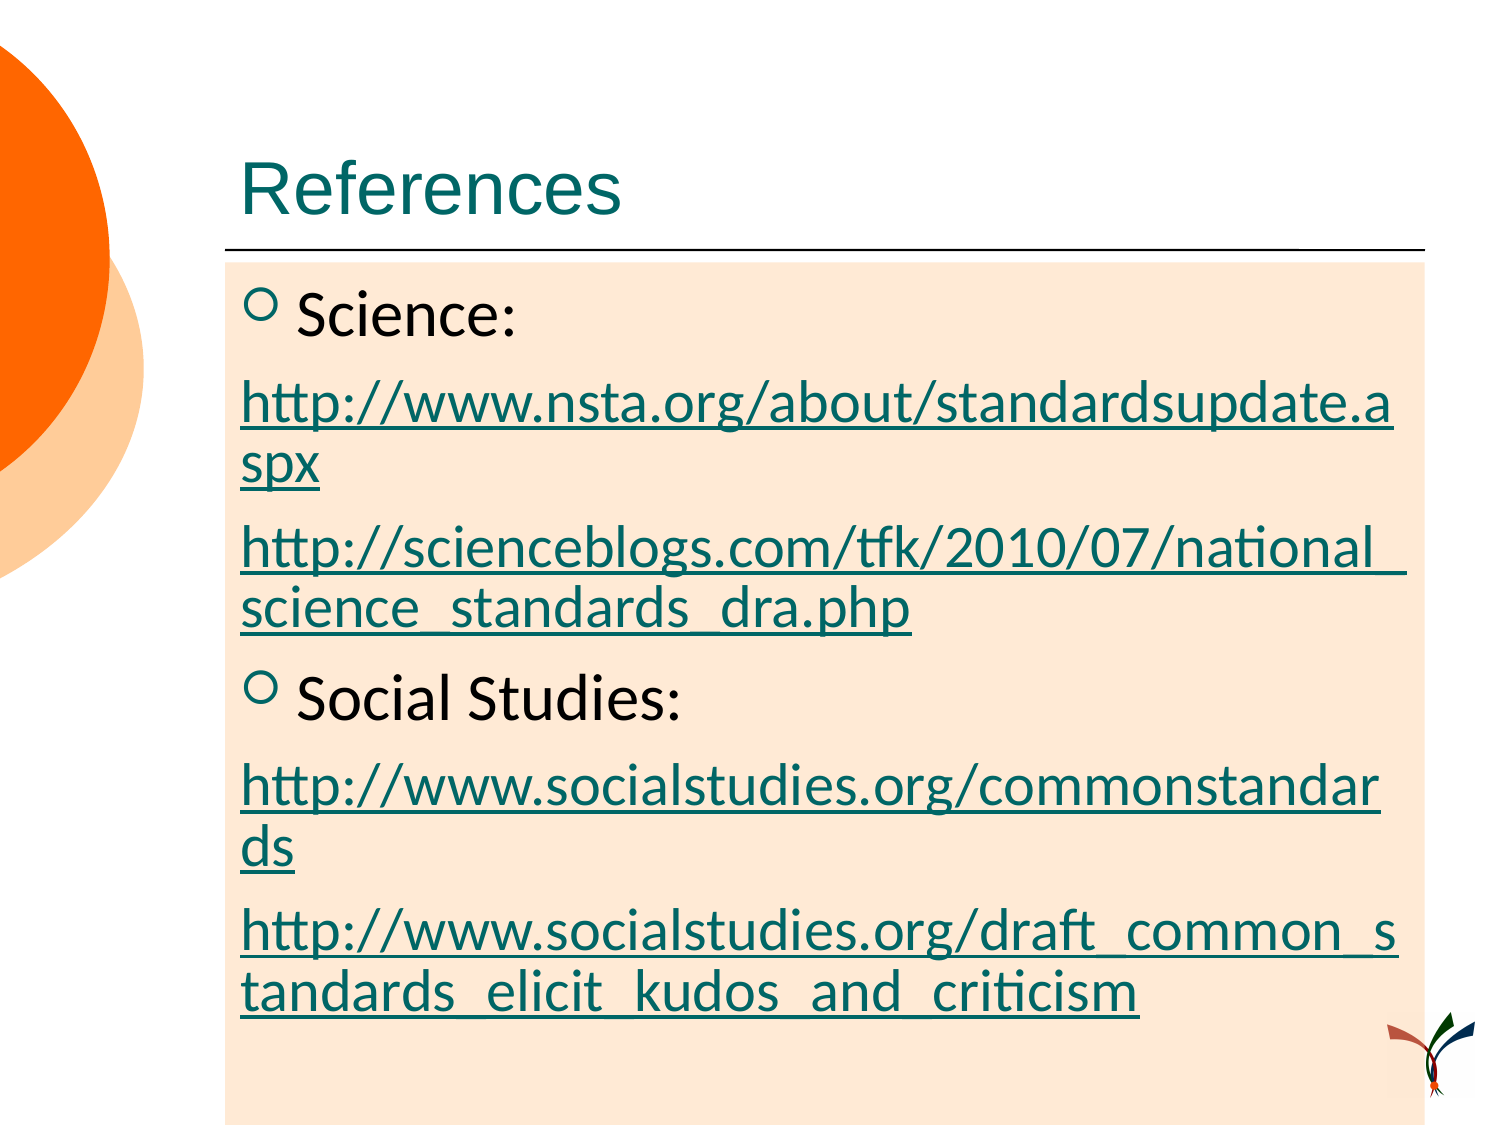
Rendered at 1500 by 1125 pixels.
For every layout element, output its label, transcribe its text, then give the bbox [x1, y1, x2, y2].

title References [224, 49, 1425, 238]
picture [1425, 1012, 1475, 1098]
list Science: http://www.nsta.org/about/standardsupdate.aspx http://scienceblogs.com/tfk/2010/07/national_science_standards_dra.php Social Studies: http://www.socialstudies.org/commonstandards http://www.socialstudies.org/draft_common_standards_elicit_kudos_and_criticism [224, 262, 1425, 1125]
